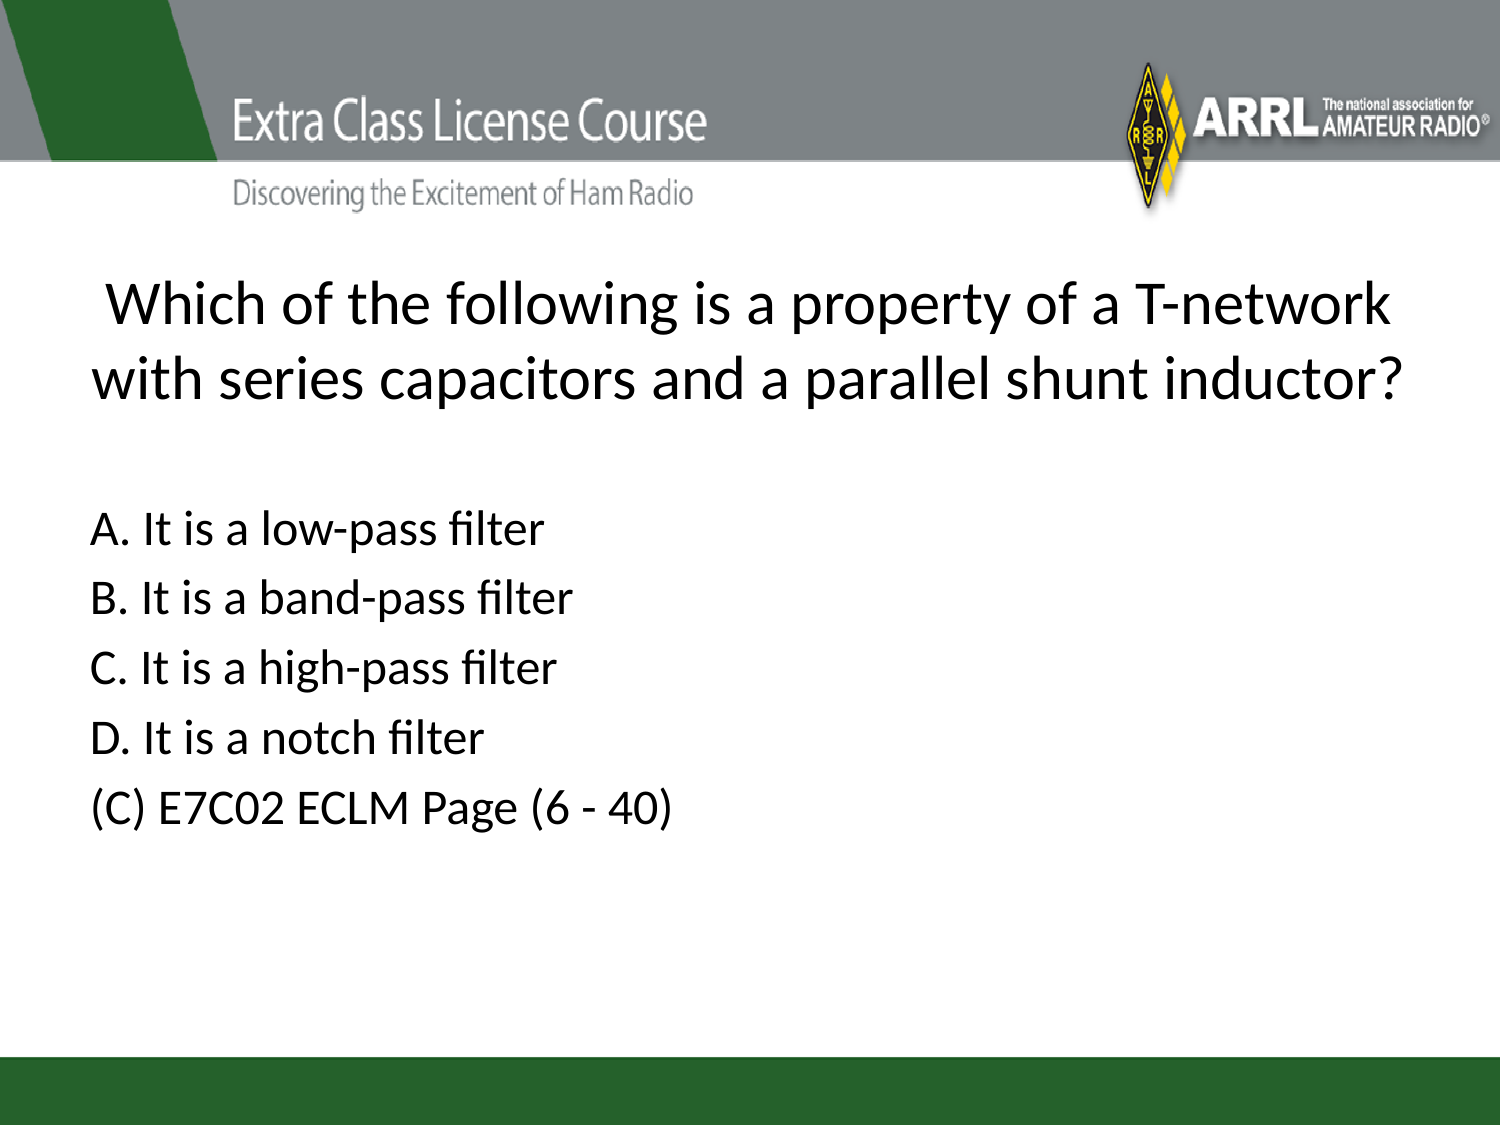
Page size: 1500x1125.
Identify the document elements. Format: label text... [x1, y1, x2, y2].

picture [0, 0, 1500, 1125]
title Which of the following is a property of a T-network with series capacitors and a parallel shunt inductor? [75, 254, 1425, 435]
list A. It is a low-pass filter B. It is a band-pass filter C. It is a high-pass filter D. It is a notch filter (C) E7C02 ECLM Page (6 - 40) [75, 487, 1425, 1005]
